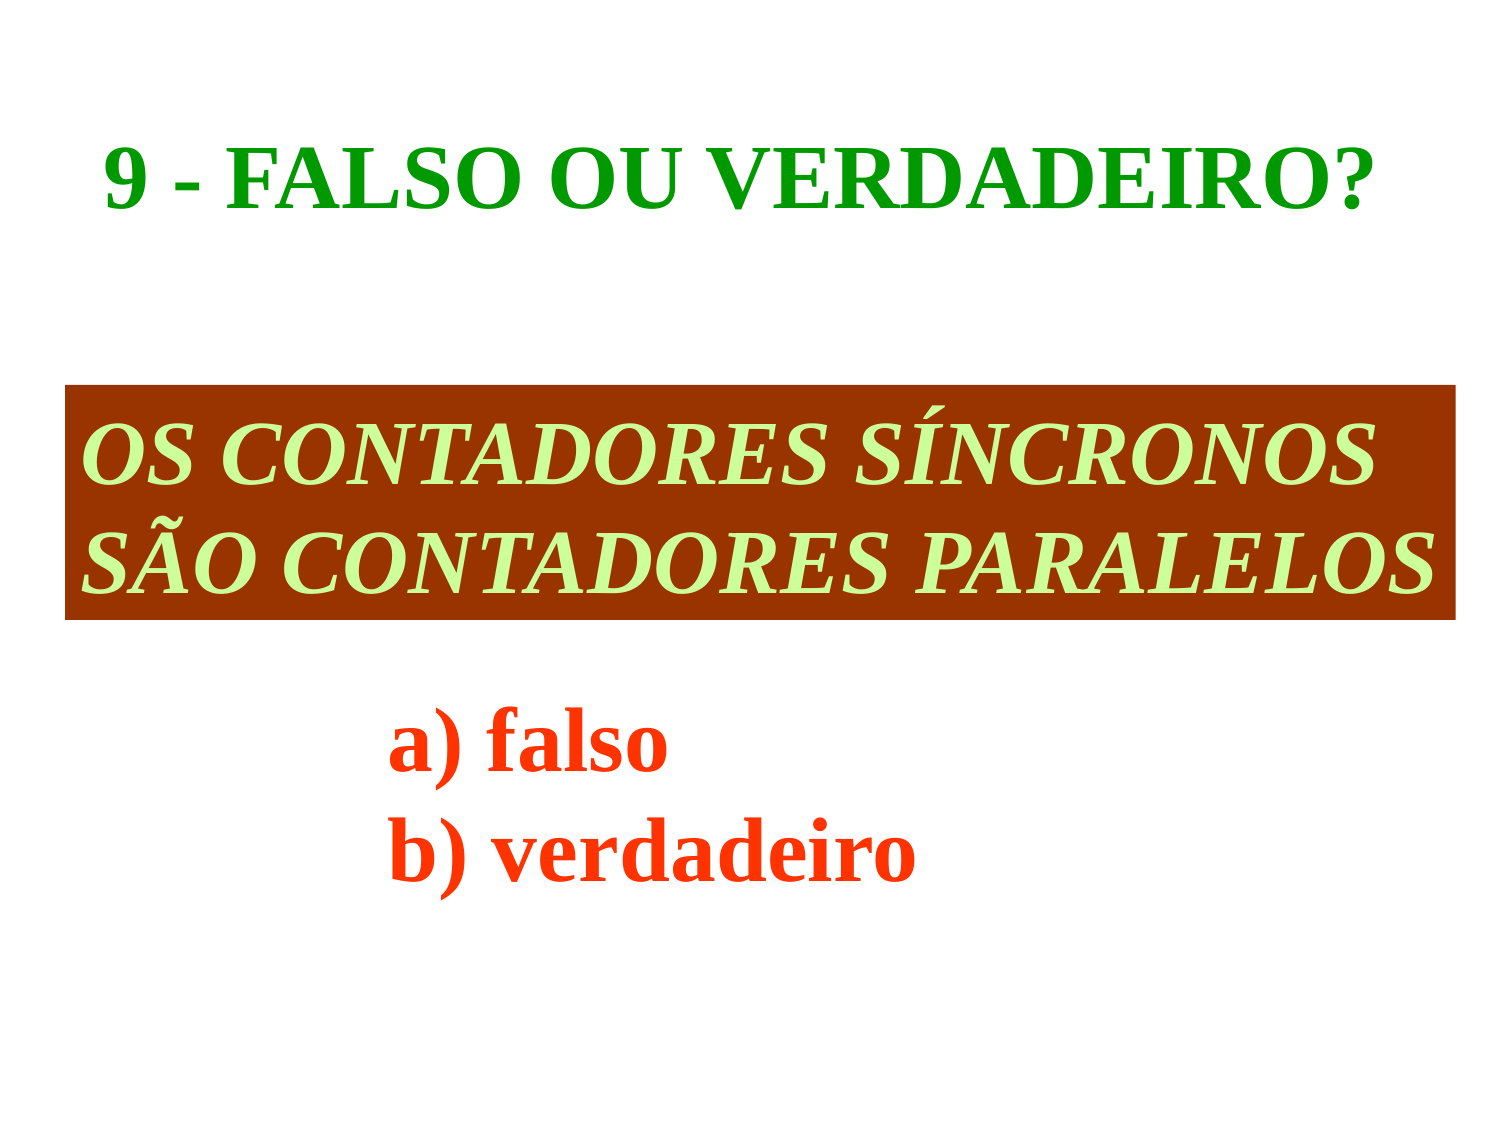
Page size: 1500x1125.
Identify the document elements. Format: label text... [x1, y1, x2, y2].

text_box 9 - FALSO OU VERDADEIRO? [88, 109, 1396, 235]
text_box OS CONTADORES SÍNCRONOS SÃO CONTADORES PARALELOS [65, 384, 1456, 620]
text_box a) falso b) verdadeiro [372, 672, 935, 908]
